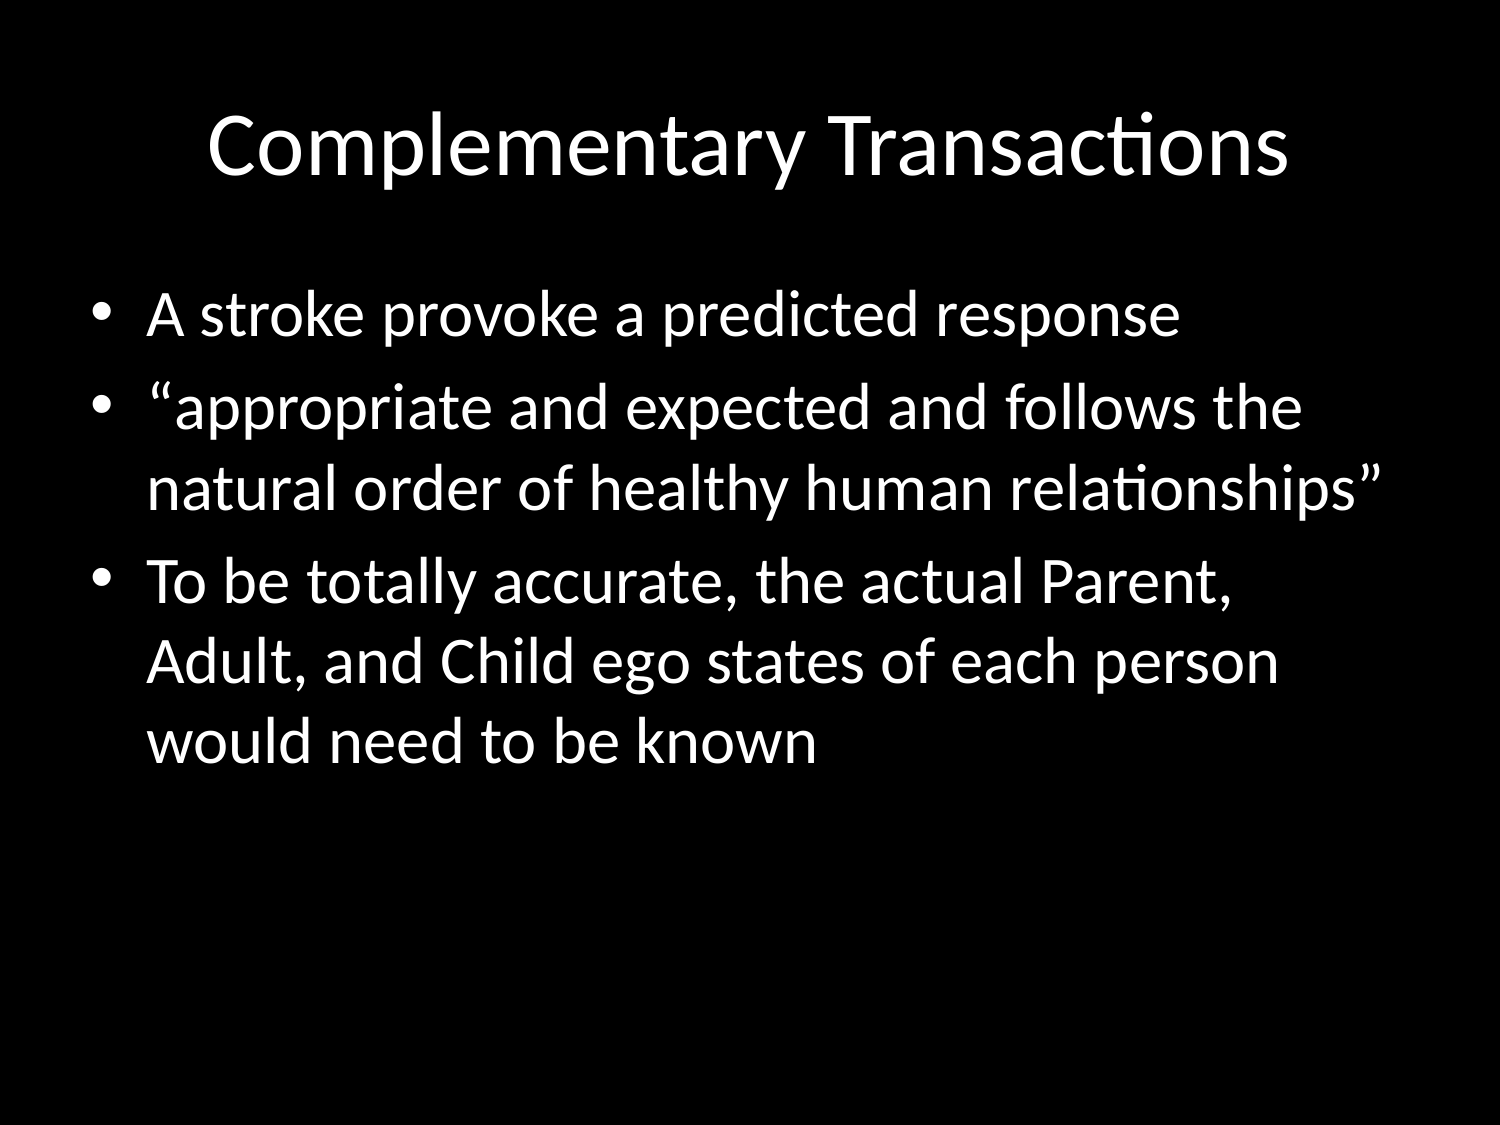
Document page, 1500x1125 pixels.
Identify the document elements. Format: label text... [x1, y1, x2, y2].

title Complementary Transactions [75, 45, 1425, 233]
list A stroke provoke a predicted response “appropriate and expected and follows the natural order of healthy human relationships” To be totally accurate, the actual Parent, Adult, and Child ego states of each person would need to be known [75, 262, 1425, 1005]
